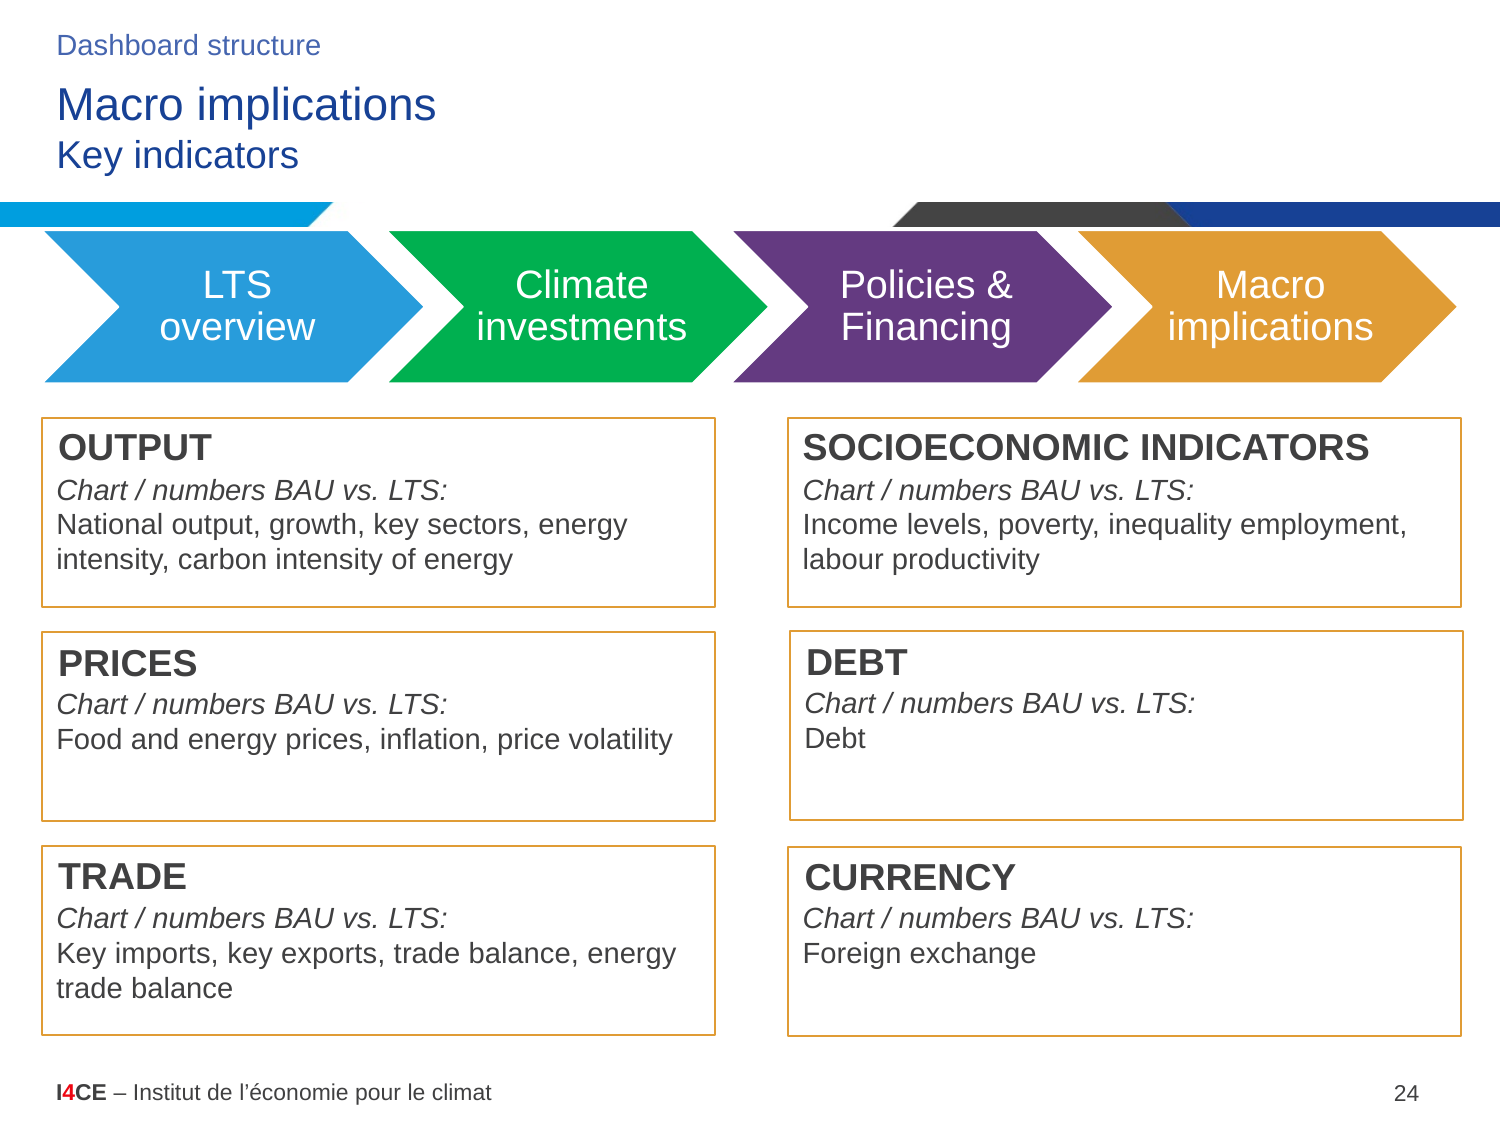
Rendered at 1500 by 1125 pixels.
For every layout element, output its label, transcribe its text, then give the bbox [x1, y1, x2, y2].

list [41, 226, 1459, 388]
text_box TRADE [43, 845, 237, 903]
text_box Chart / numbers BAU vs. LTS: Food and energy prices, inflation, price volatility [41, 631, 716, 822]
picture [310, 202, 1500, 227]
text_box Chart / numbers BAU vs. LTS: Income levels, poverty, inequality employment, labour productivity [787, 474, 1462, 607]
text_box SOCIOECONOMIC INDICATORS [787, 416, 1464, 474]
text_box Chart / numbers BAU vs. LTS: Foreign exchange [787, 846, 1462, 1036]
text_box Chart / numbers BAU vs. LTS: National output, growth, key sectors, energy intensity, carbon intensity of energy [41, 417, 716, 607]
text_box Chart / numbers BAU vs. LTS: Debt [789, 630, 1464, 821]
title Macro implications Key indicators [41, 67, 1459, 185]
text_box OUTPUT [43, 416, 237, 474]
text_box PRICES [43, 632, 237, 690]
text_box Chart / numbers BAU vs. LTS: Key imports, key exports, trade balance, energy trade balance [41, 845, 716, 1036]
text_box CURRENCY [789, 847, 1057, 905]
text_box DEBT [790, 632, 1059, 690]
list Dashboard structure [41, 19, 1459, 67]
